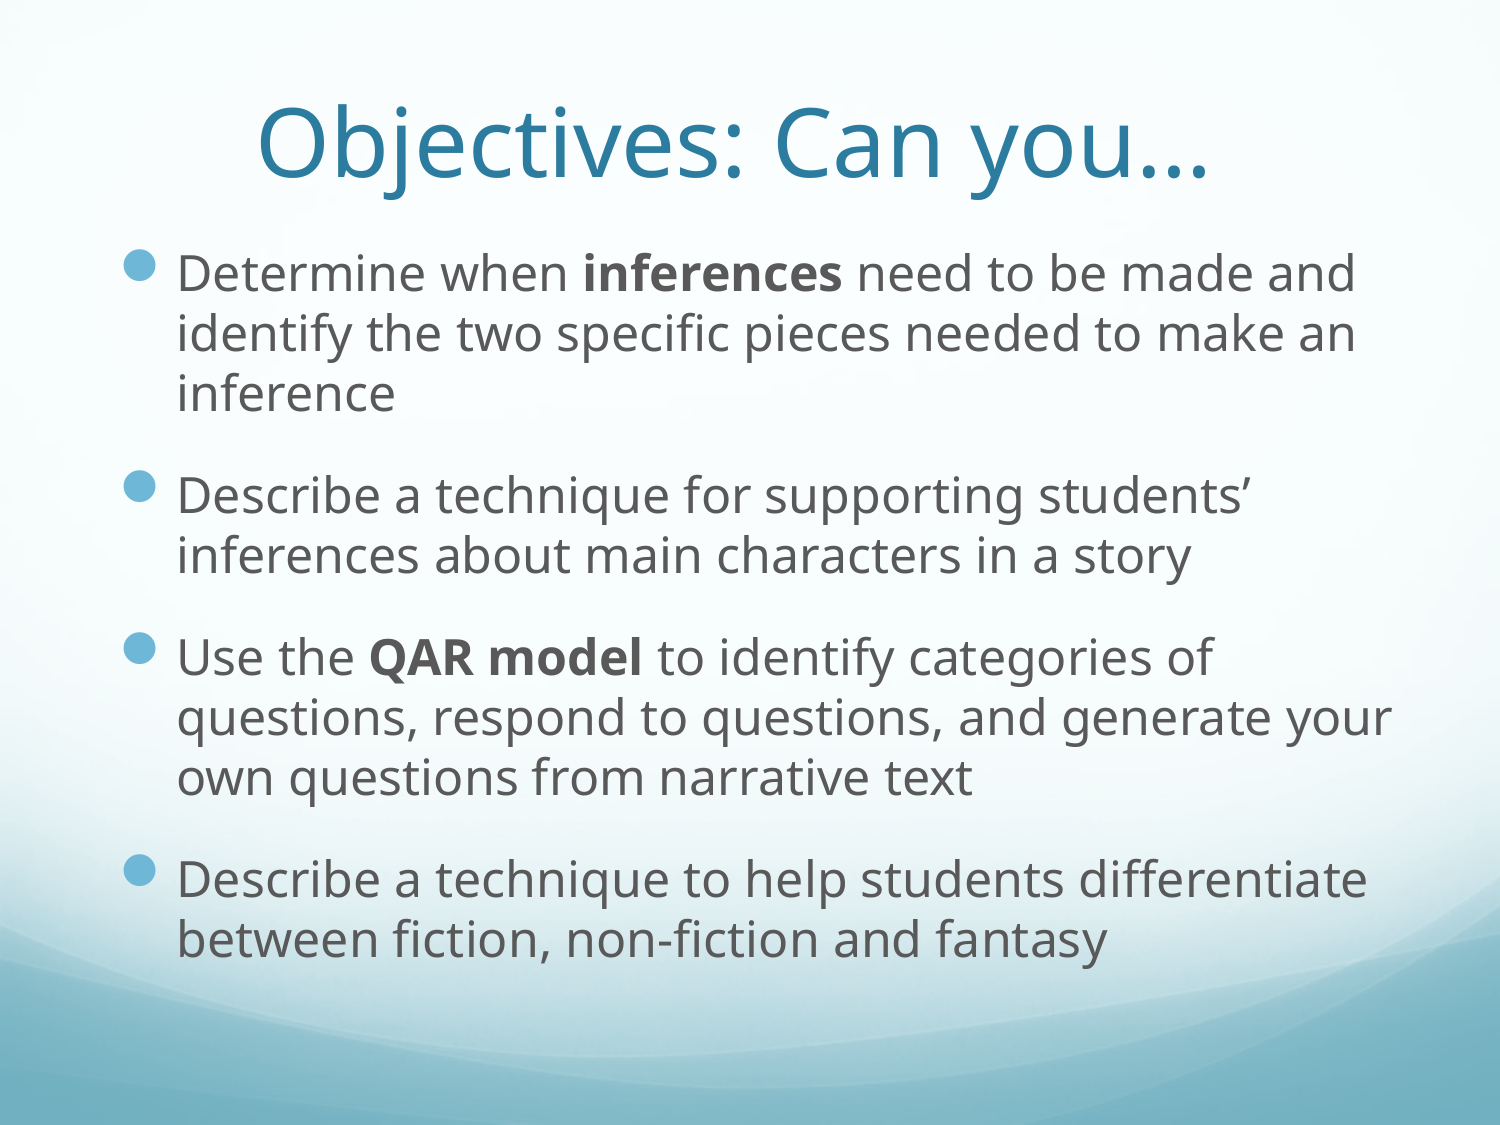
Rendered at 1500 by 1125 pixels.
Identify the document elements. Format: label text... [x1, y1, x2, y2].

list Determine when inferences need to be made and identify the two specific pieces needed to make an inference Describe a technique for supporting students’ inferences about main characters in a story Use the QAR model to identify categories of questions, respond to questions, and generate your own questions from narrative text Describe a technique to help students differentiate between fiction, non-fiction and fantasy [104, 234, 1424, 1026]
title Objectives: Can you… [35, 0, 1459, 205]
